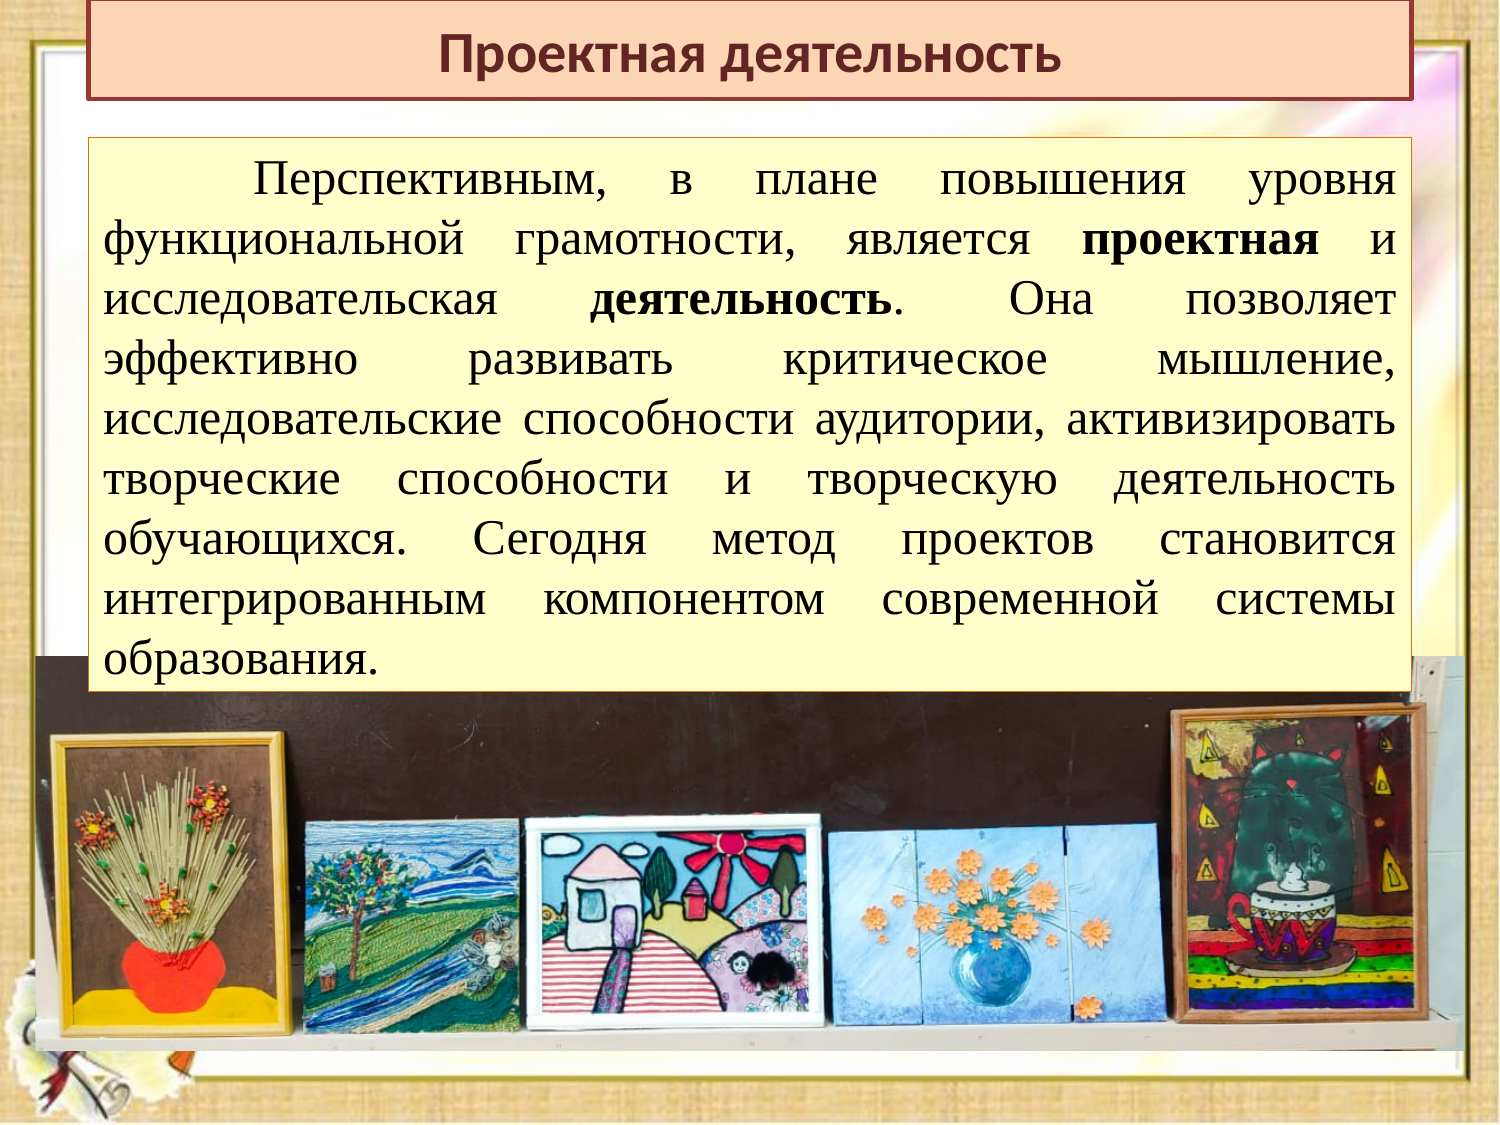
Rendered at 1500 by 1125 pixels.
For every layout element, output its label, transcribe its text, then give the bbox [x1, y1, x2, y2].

picture [0, 0, 1500, 1125]
text_box Перспективным, в плане повышения уровня функциональной грамотности, является проектная и исследовательская деятельность. Она позволяет эффективно развивать критическое мышление, исследовательские способности аудитории, активизировать творческие способности и творческую деятельность обучающихся. Сегодня метод проектов становится интегрированным компонентом современной системы образования. [88, 137, 1412, 655]
text_box Проектная деятельность [86, 0, 1414, 101]
